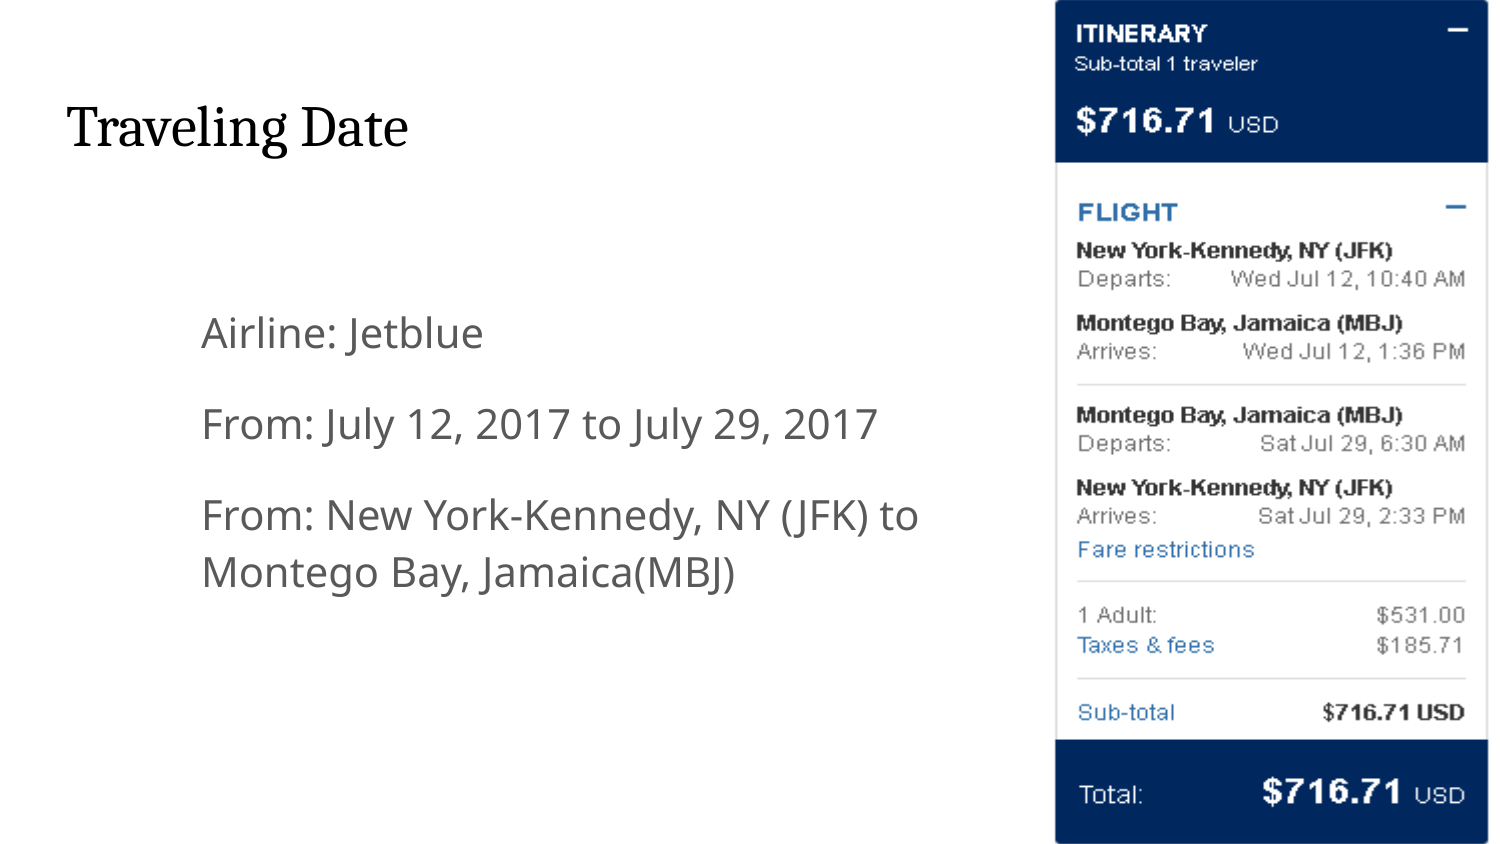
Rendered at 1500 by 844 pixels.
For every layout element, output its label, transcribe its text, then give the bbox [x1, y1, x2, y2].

list Airline: Jetblue From: July 12, 2017 to July 29, 2017 From: New York-Kennedy, NY (JFK) to Montego Bay, Jamaica(MBJ) [185, 284, 941, 560]
title Traveling Date [51, 72, 1044, 167]
picture [1049, 0, 1493, 844]
